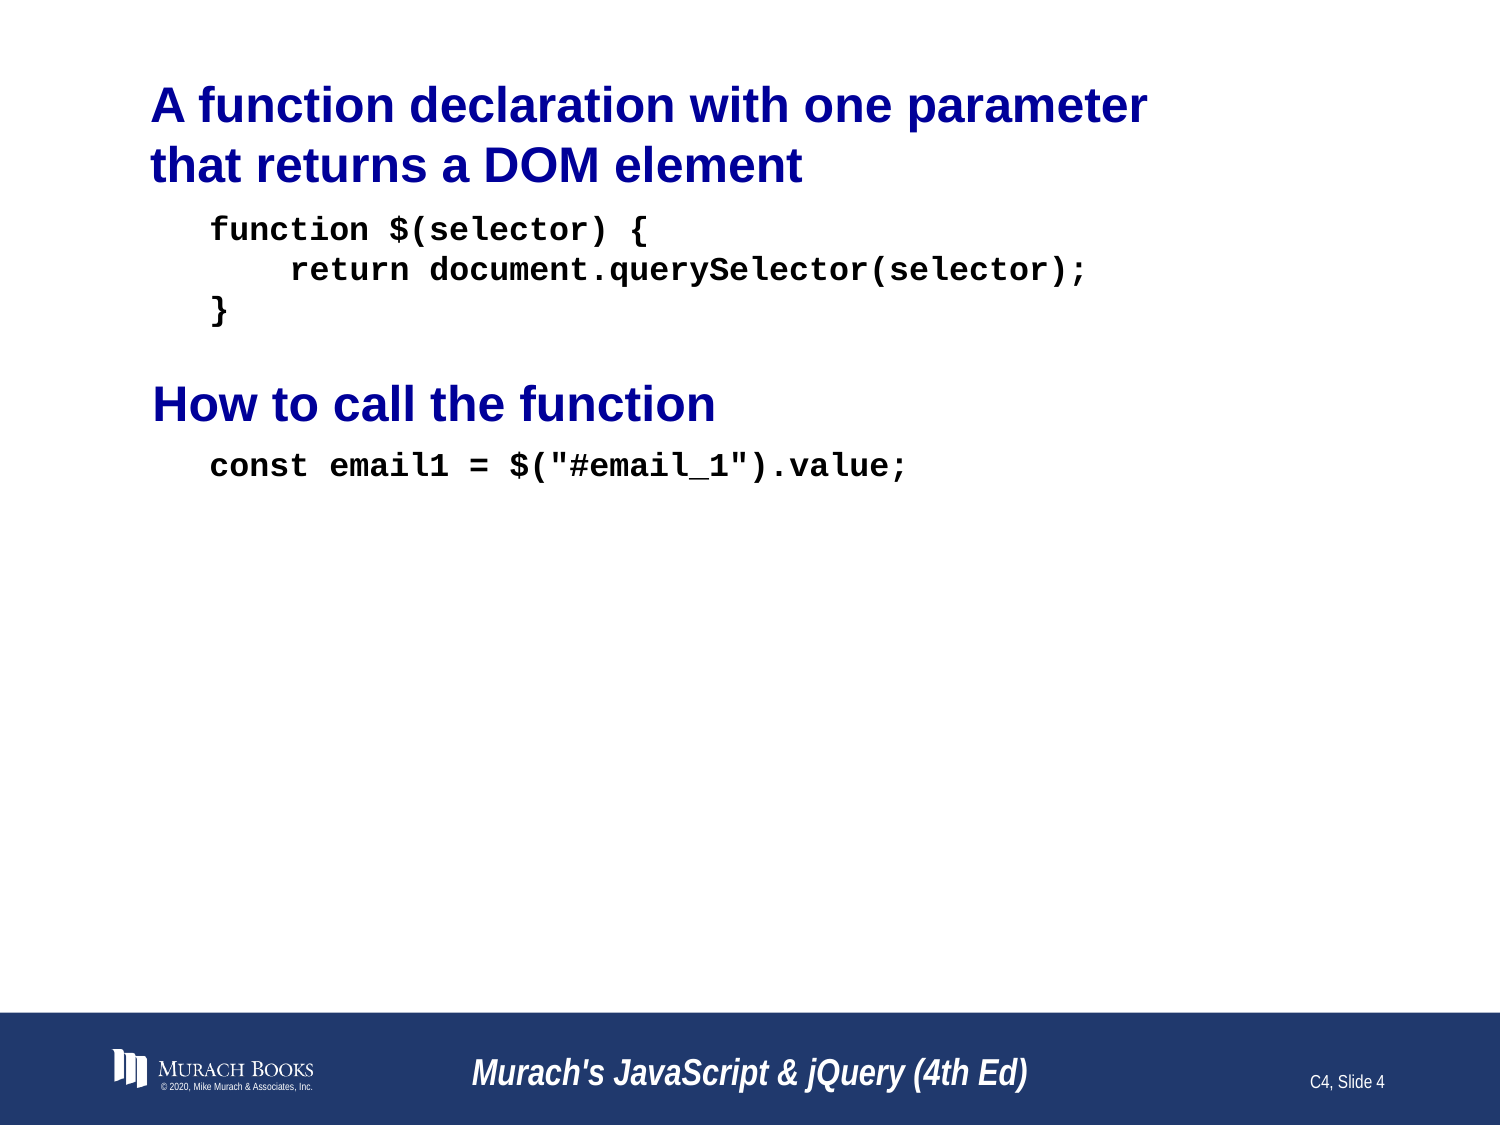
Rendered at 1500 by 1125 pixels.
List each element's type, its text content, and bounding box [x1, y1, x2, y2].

footer © 2020, Mike Murach & Associates, Inc. [12, 1025, 463, 1100]
title A function declaration with one parameter that returns a DOM element [150, 72, 1350, 194]
slide_number C4, Slide 4 [1087, 1025, 1400, 1100]
list function $(selector) { return document.querySelector(selector); } How to call the function const email1 = $("#email_1").value; [137, 200, 1350, 1000]
slide_number Murach's JavaScript & jQuery (4th Ed) [463, 1025, 1050, 1100]
